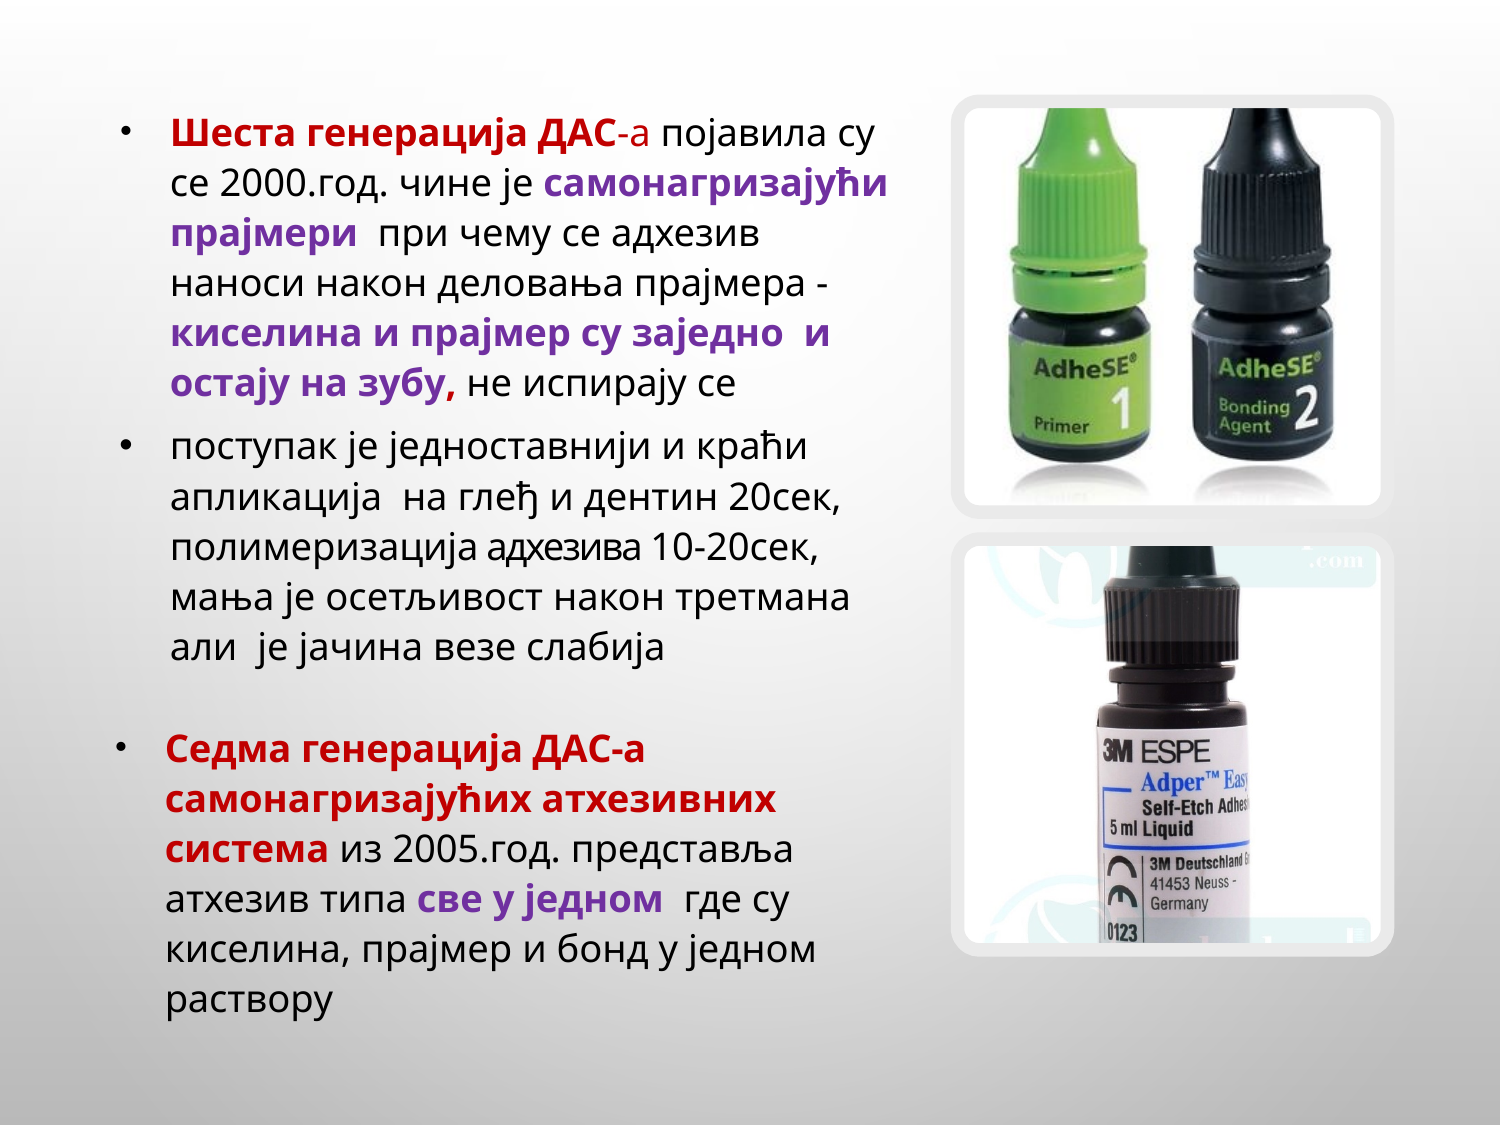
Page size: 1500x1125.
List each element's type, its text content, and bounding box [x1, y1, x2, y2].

list Шеста генерација ДАС-а појавила су се 2000.год. чине је самонагризајући прајмери при чему се адхезив наноси након деловања прајмера -киселина и прајмер су заједно и остају на зубу, не испирају се поступак је једноставнији и краћи апликација на глеђ и дентин 20сек, полимеризација адхезива 10-20сек, мања је осетљивост након третмана али је јачина везе слабија Седма генерација ДАС-а самонагризајућих атхезивних система из 2005.год. представља атхезив типа све у једном где су киселина, прајмер и бонд у једном раствору [112, 101, 905, 1050]
picture [0, 0, 1500, 1125]
